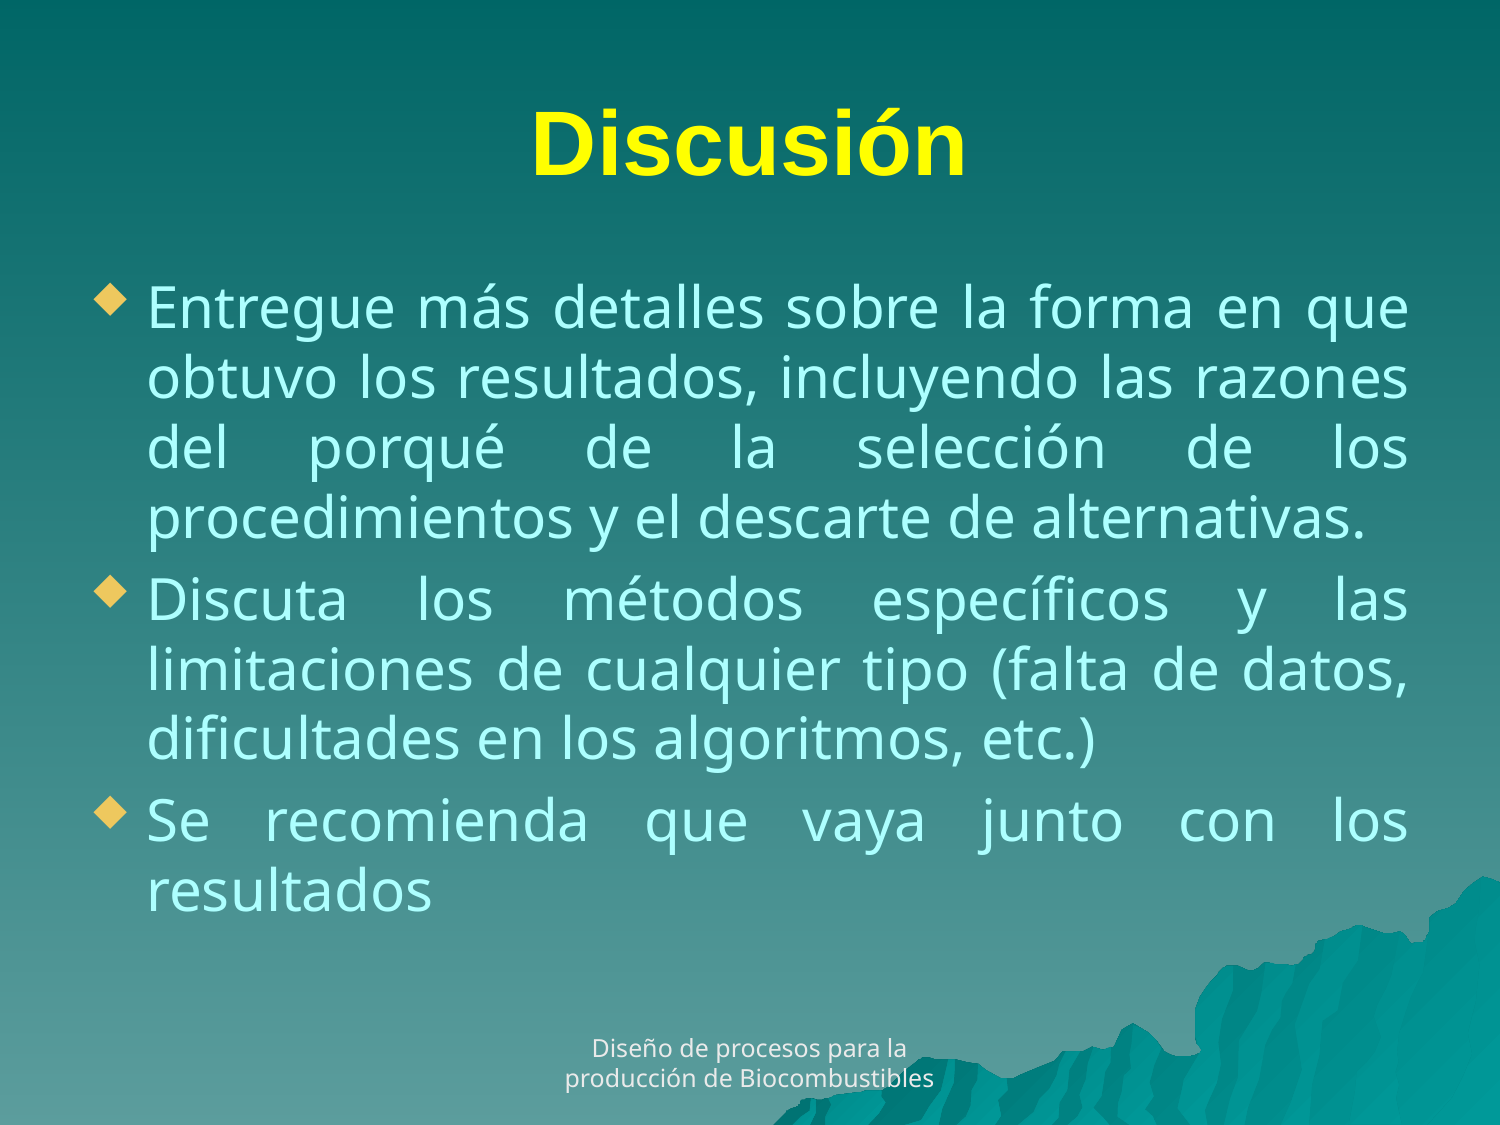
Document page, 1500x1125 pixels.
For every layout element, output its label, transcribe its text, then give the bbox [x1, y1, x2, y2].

footer Diseño de procesos para la producción de Biocombustibles [512, 1024, 988, 1101]
list Entregue más detalles sobre la forma en que obtuvo los resultados, incluyendo las razones del porqué de la selección de los procedimientos y el descarte de alternativas. Discuta los métodos específicos y las limitaciones de cualquier tipo (falta de datos, dificultades en los algoritmos, etc.) Se recomienda que vaya junto con los resultados [74, 262, 1426, 1006]
title Discusión [74, 45, 1426, 233]
